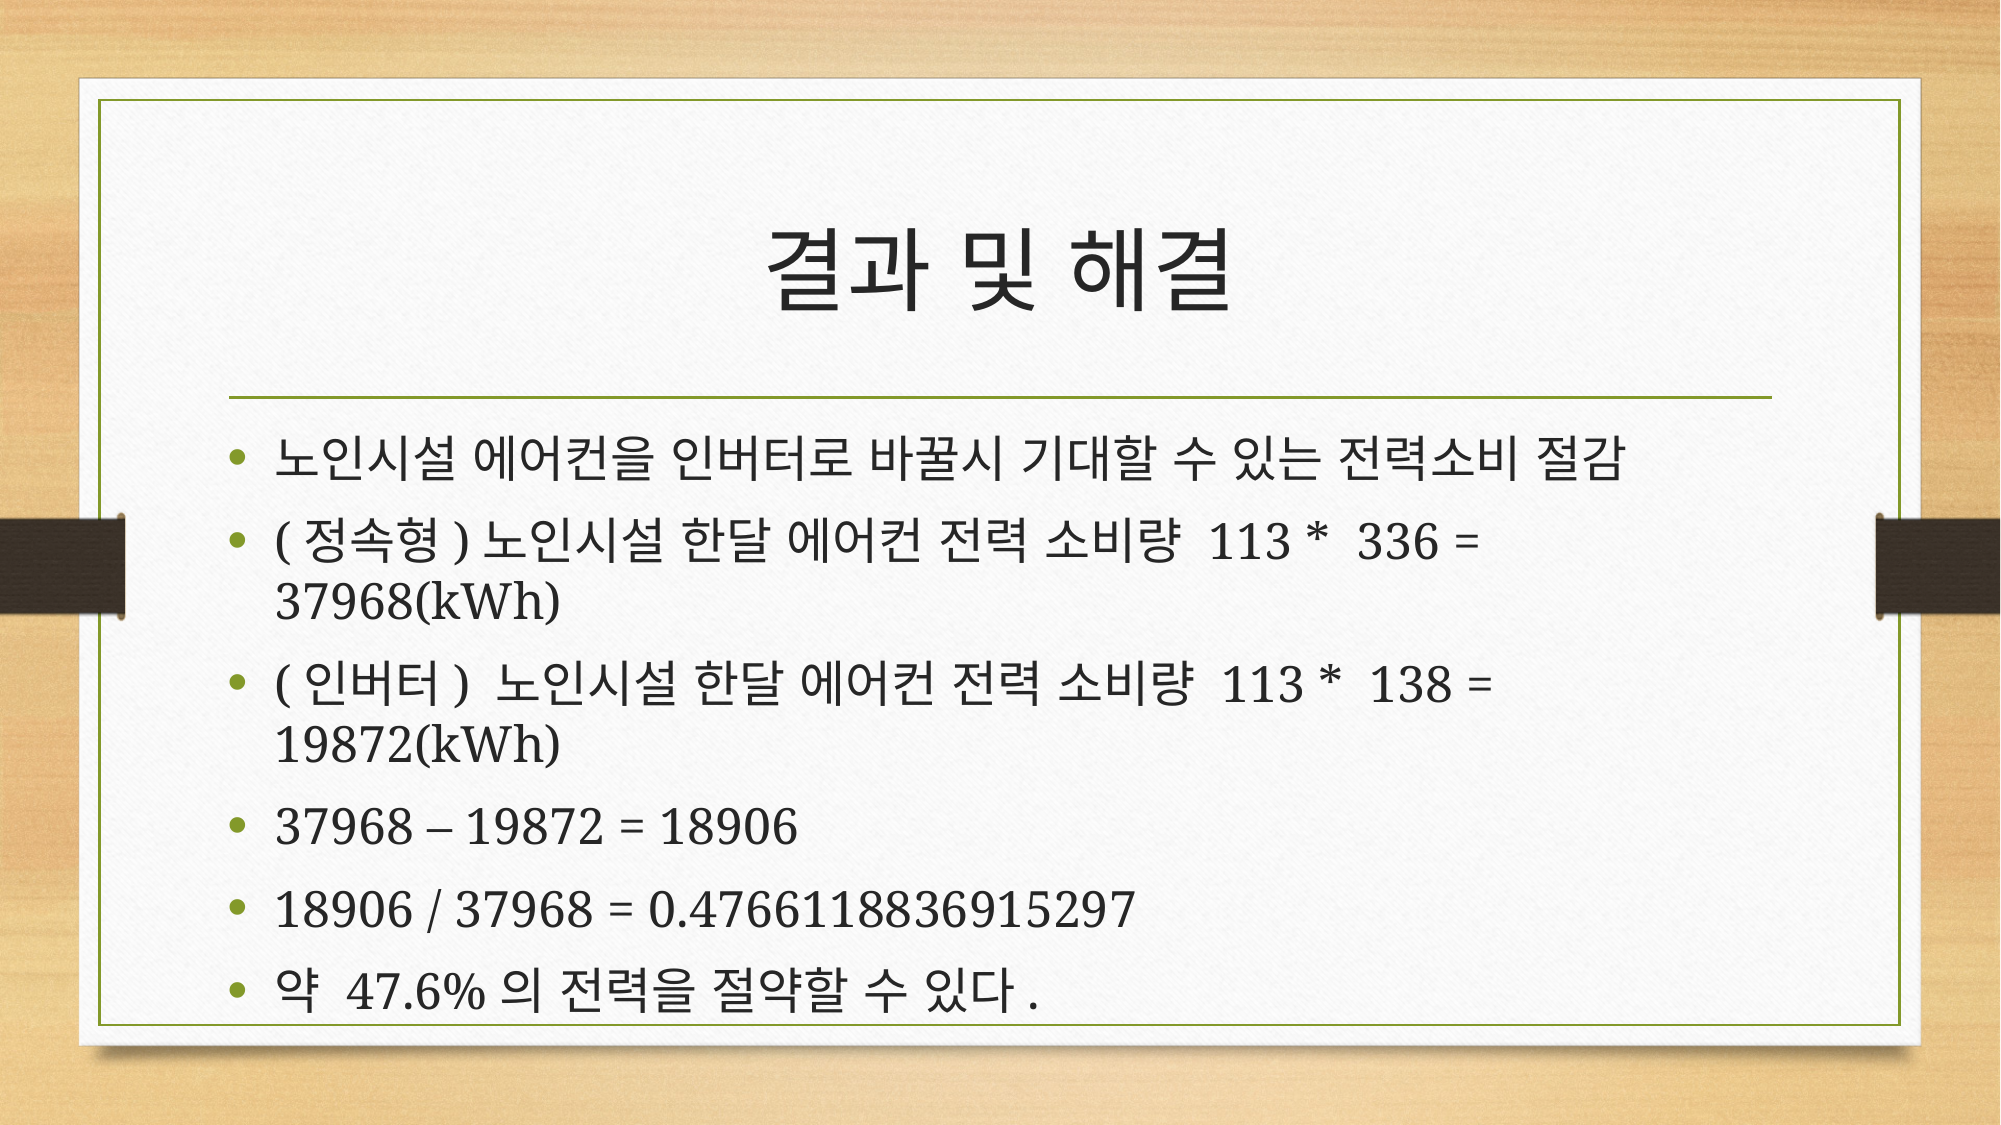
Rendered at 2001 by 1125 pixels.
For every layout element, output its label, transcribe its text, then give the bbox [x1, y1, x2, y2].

title 결과 및 해결 [212, 161, 1788, 375]
list 노인시설 에어컨을 인버터로 바꿀시 기대할 수 있는 전력소비 절감 (정속형)노인시설 한달 에어컨 전력 소비량 113 * 336 = 37968(kWh) (인버터) 노인시설 한달 에어컨 전력 소비량 113 * 138 = 19872(kWh) 37968 – 19872 = 18906 18906 / 37968 = 0.4766118836915297 약 47.6%의 전력을 절약할 수 있다. [212, 419, 1788, 964]
picture [0, 0, 2001, 1125]
